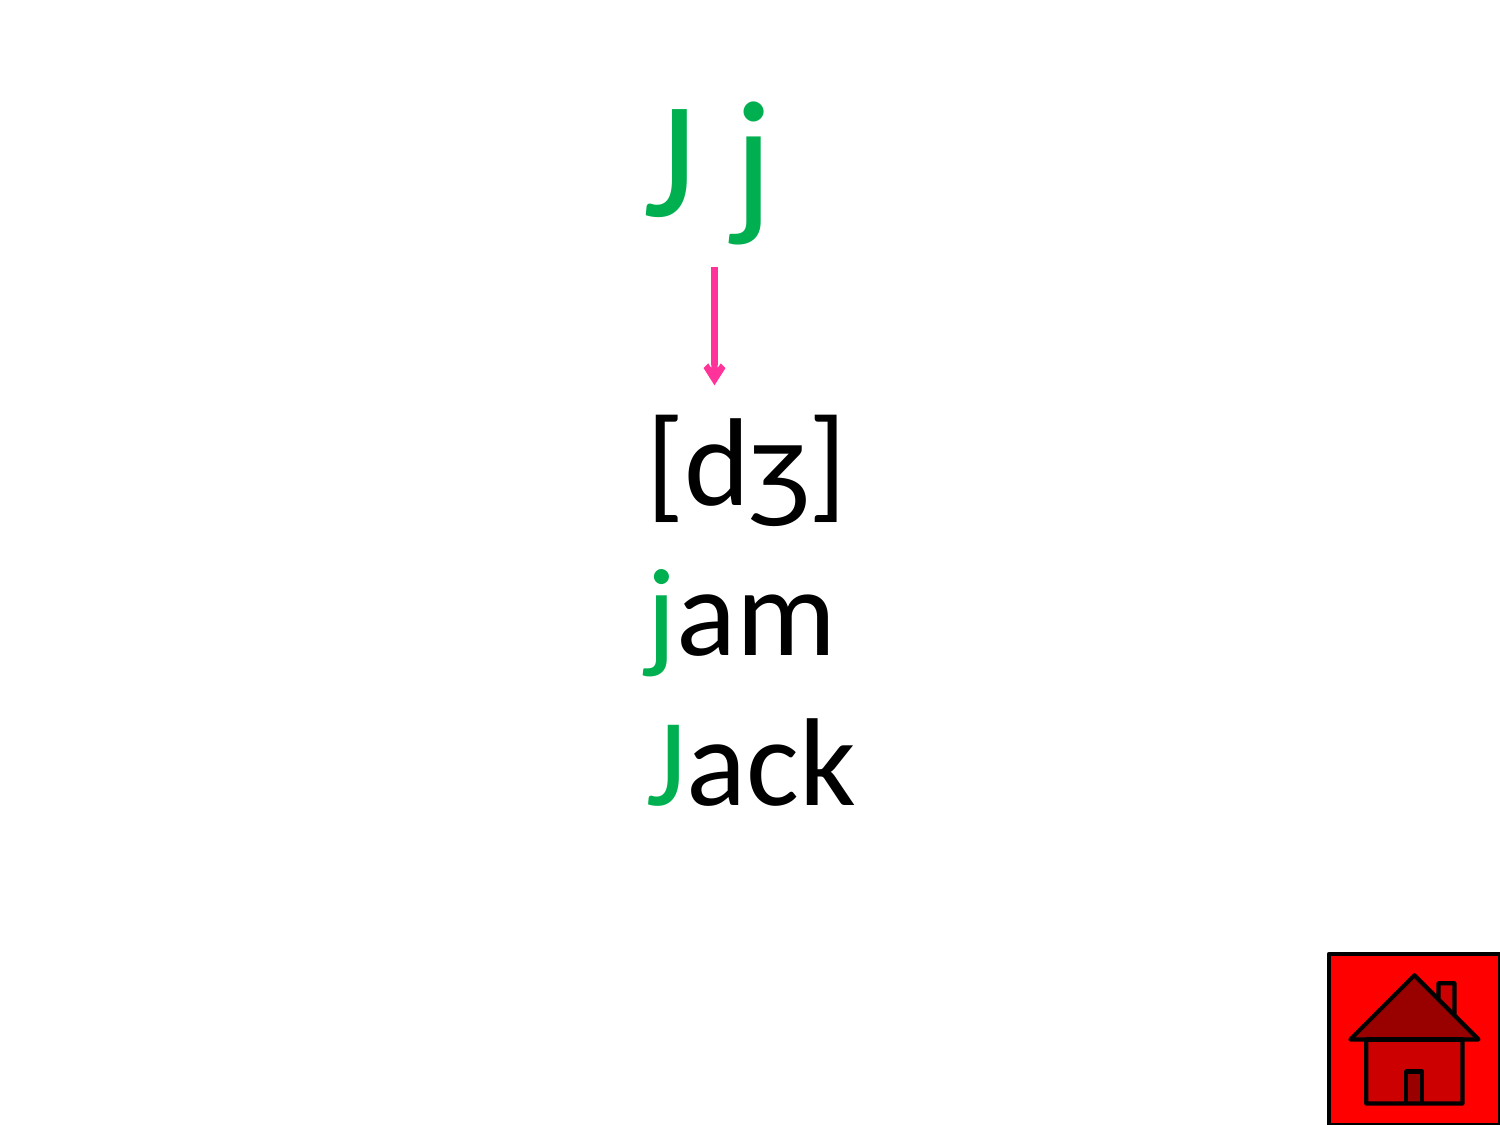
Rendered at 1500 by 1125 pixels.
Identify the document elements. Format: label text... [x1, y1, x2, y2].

text_box [1327, 952, 1500, 1125]
text_box [dʒ] jam Jack [631, 373, 916, 989]
text_box J j [301, 42, 1117, 258]
